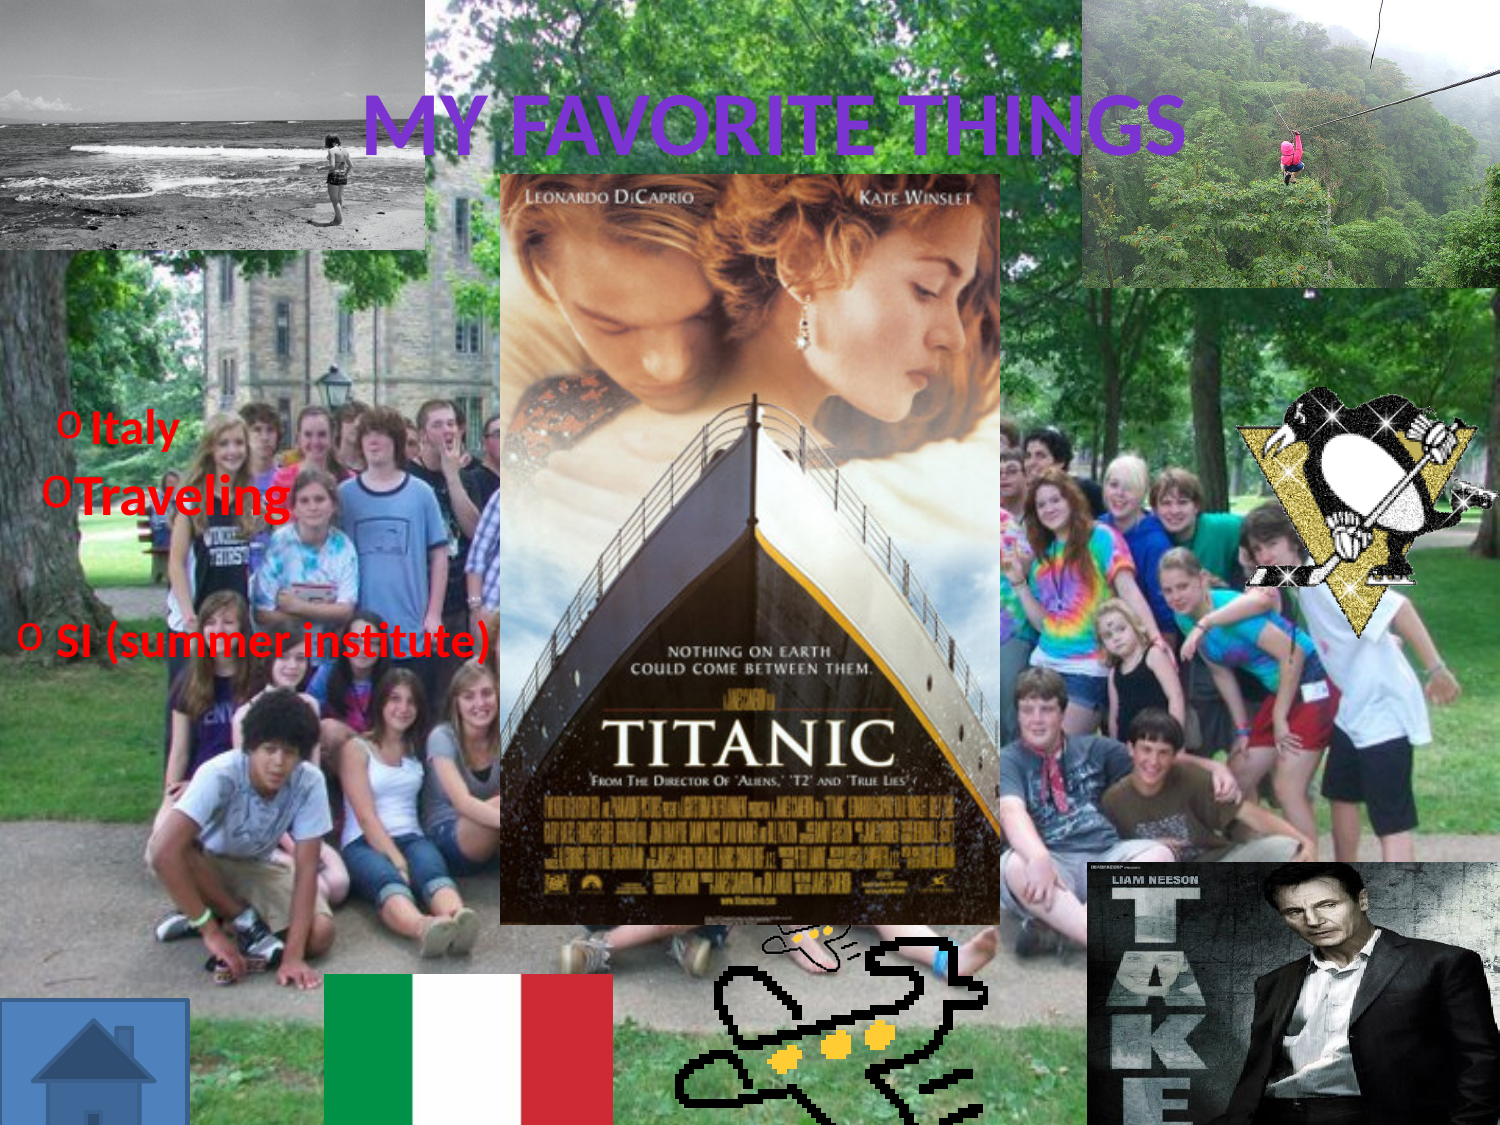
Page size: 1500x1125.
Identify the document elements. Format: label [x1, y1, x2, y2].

picture [0, 0, 1500, 1125]
list [0, 0, 425, 251]
